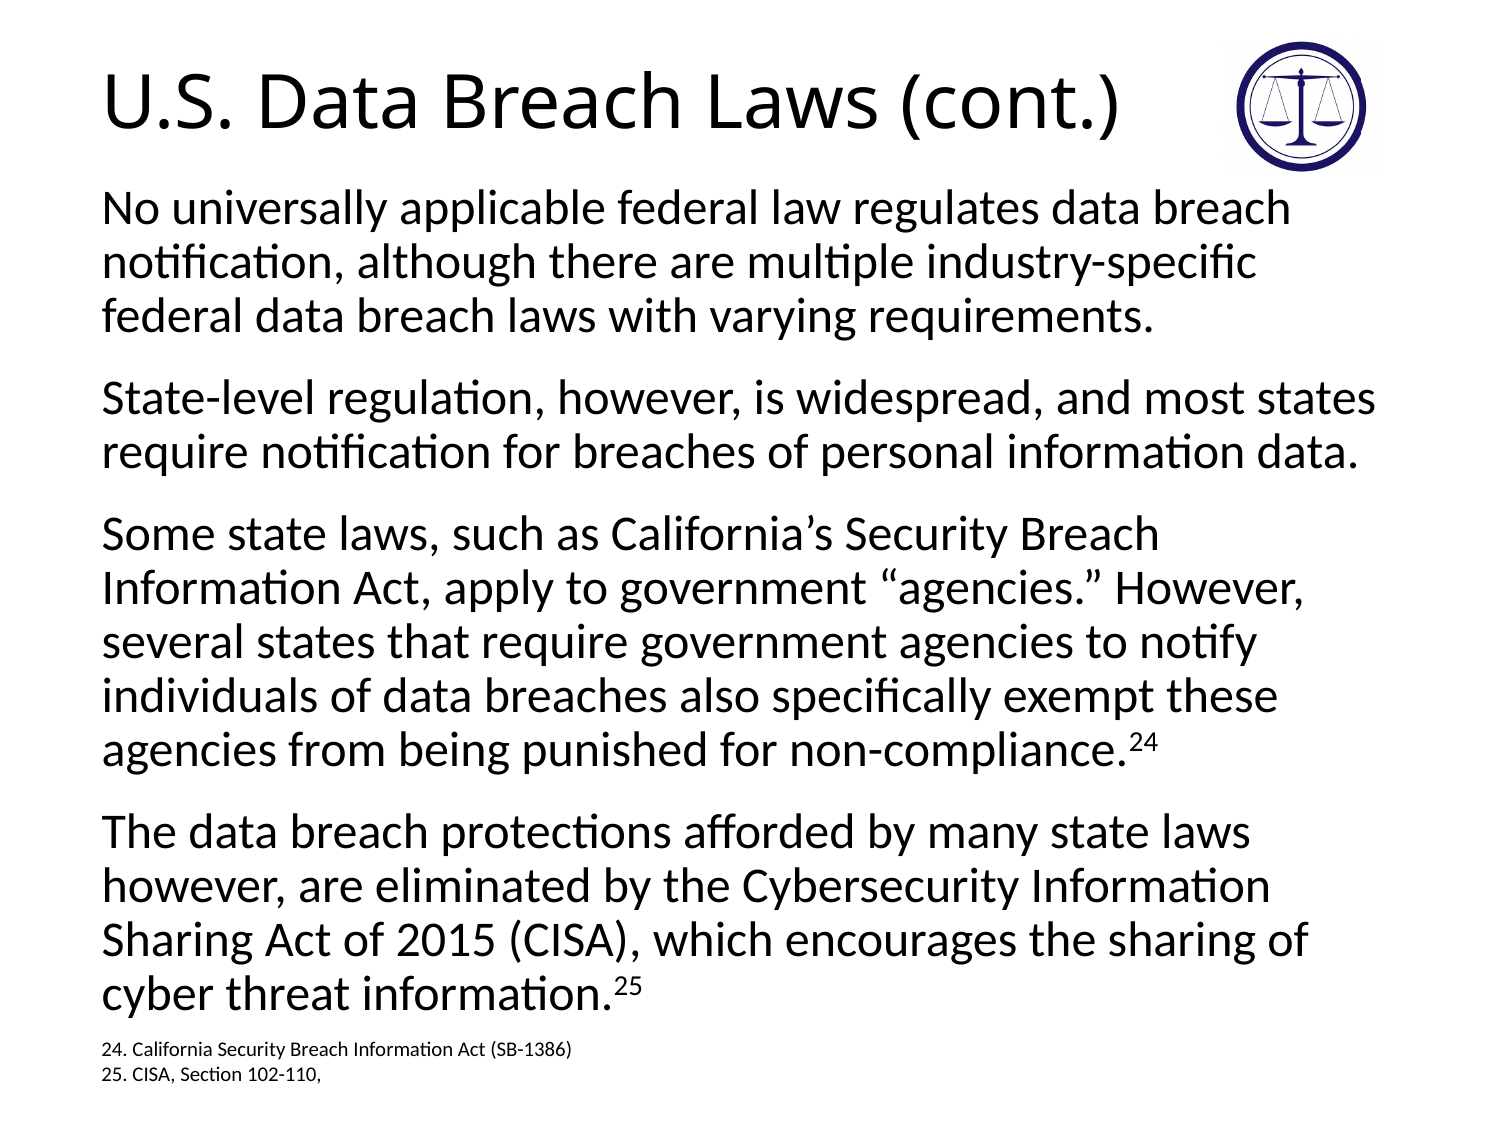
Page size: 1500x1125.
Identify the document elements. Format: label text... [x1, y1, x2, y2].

list No universally applicable federal law regulates data breach notification, although there are multiple industry-specific federal data breach laws with varying requirements. State-level regulation, however, is widespread, and most states require notification for breaches of personal information data. Some state laws, such as California’s Security Breach Information Act, apply to government “agencies.” However, several states that require government agencies to notify individuals of data breaches also specifically exempt these agencies from being punished for non-compliance.24 The data breach protections afforded by many state laws however, are eliminated by the Cybersecurity Information Sharing Act of 2015 (CISA), which encourages the sharing of cyber threat information.25 [86, 173, 1414, 952]
picture [1223, 39, 1381, 174]
title U.S. Data Breach Laws (cont.) [86, 0, 1459, 214]
text_box 24. California Security Breach Information Act (SB-1386) 25. CISA, Section 102-110, [86, 1027, 1414, 1093]
